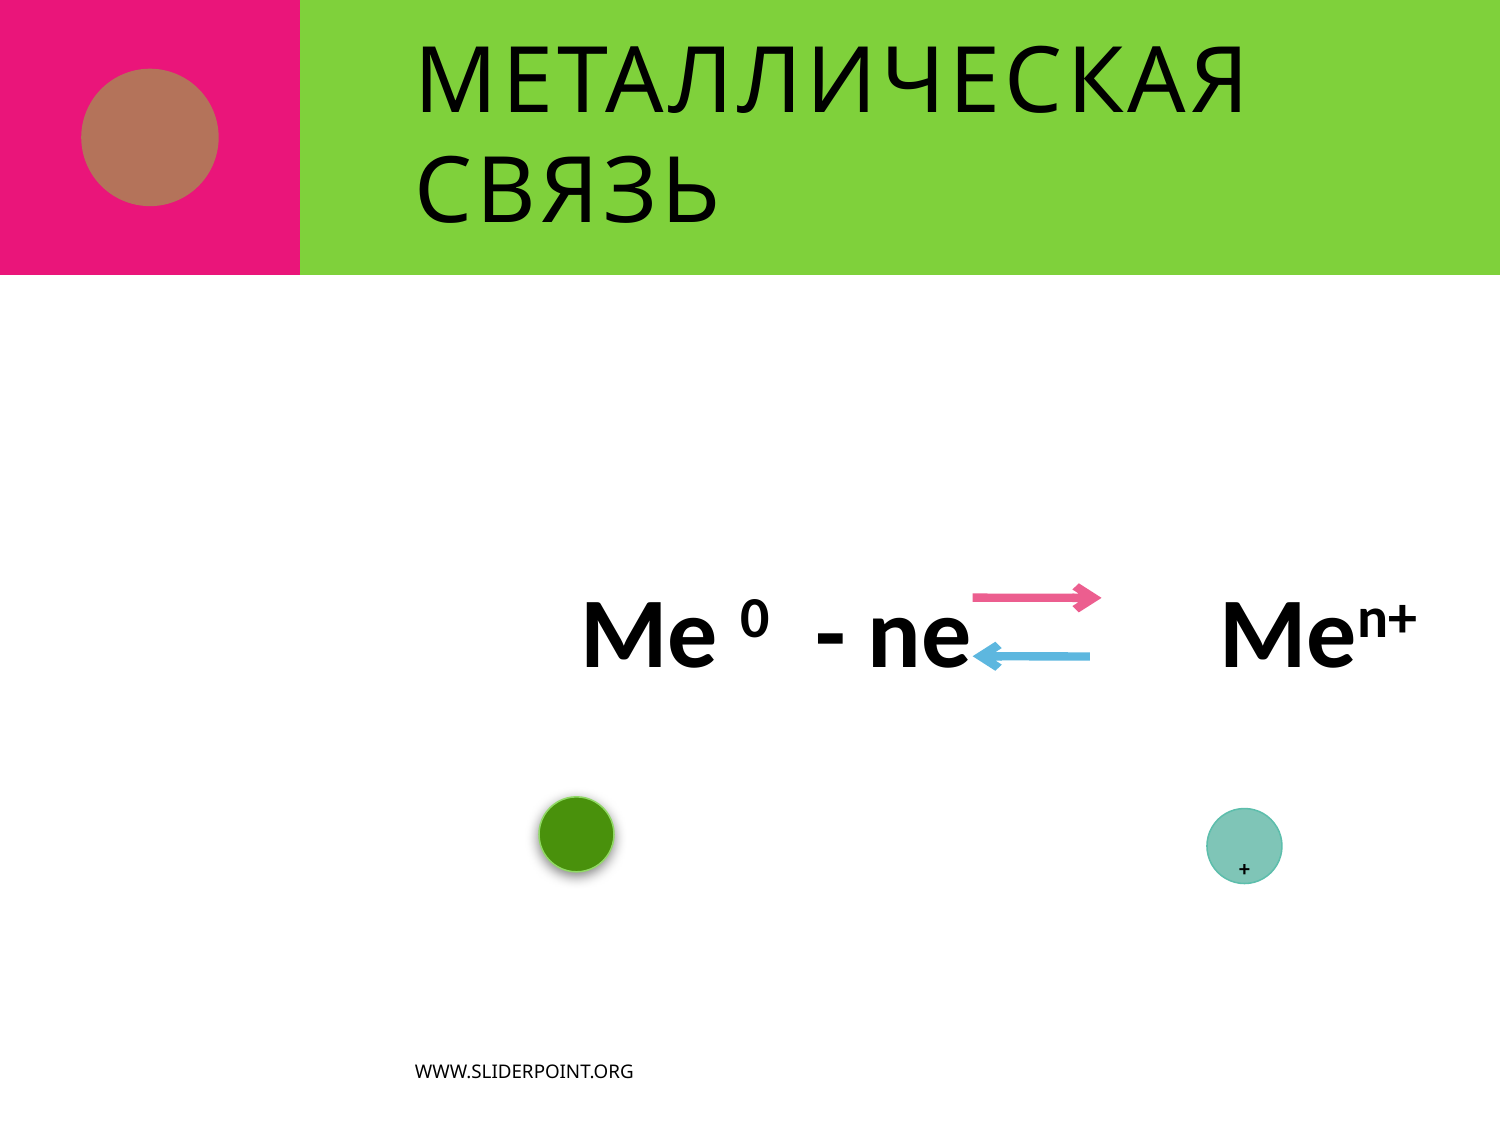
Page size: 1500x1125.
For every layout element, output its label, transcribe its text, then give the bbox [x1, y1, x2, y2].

text_box + [1224, 822, 1265, 889]
list Me 0 - ne Men+ [474, 375, 1500, 1005]
text_box [538, 796, 615, 873]
text_box [1206, 807, 1283, 879]
footer www.sliderpoint.org [399, 1042, 875, 1103]
title Металлическая связь [399, 37, 1425, 225]
